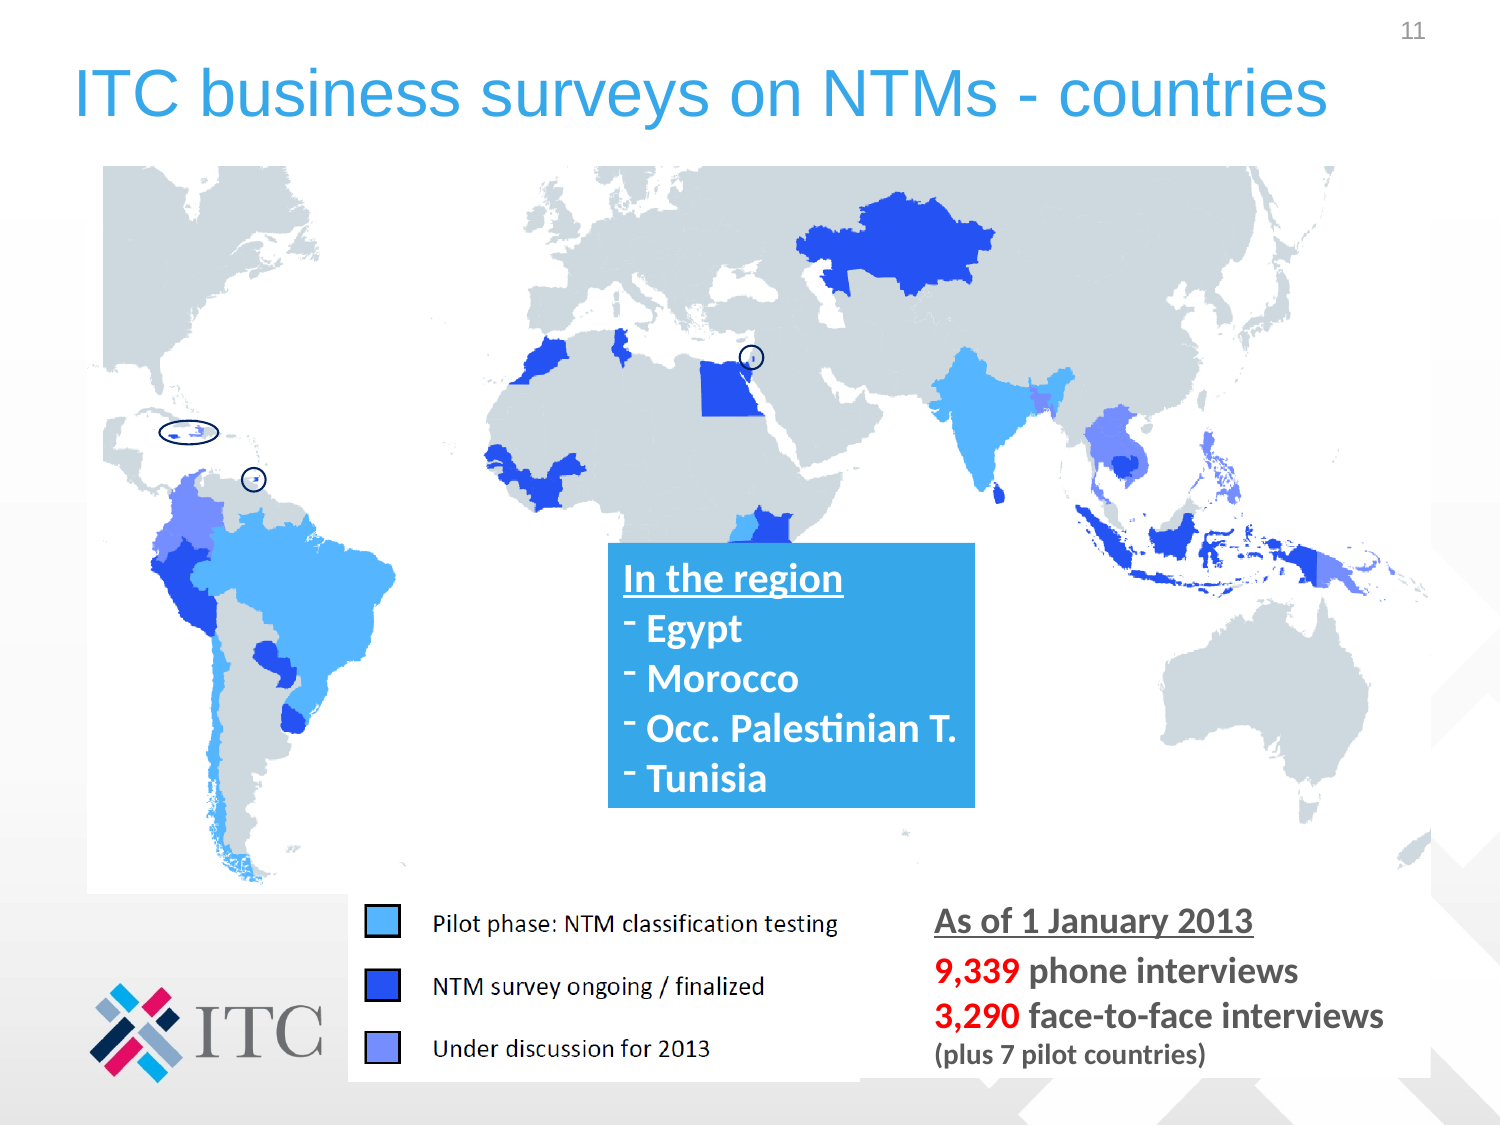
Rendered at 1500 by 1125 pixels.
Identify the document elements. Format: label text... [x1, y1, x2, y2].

text_box As of 1 January 2013 9,339 phone interviews 3,290 face-to-face interviews (plus 7 pilot countries) [865, 900, 1431, 1078]
title ITC business surveys on NTMs - countries [58, 42, 1424, 134]
picture [0, 0, 1500, 1125]
slide_number 11 [1335, 0, 1442, 60]
